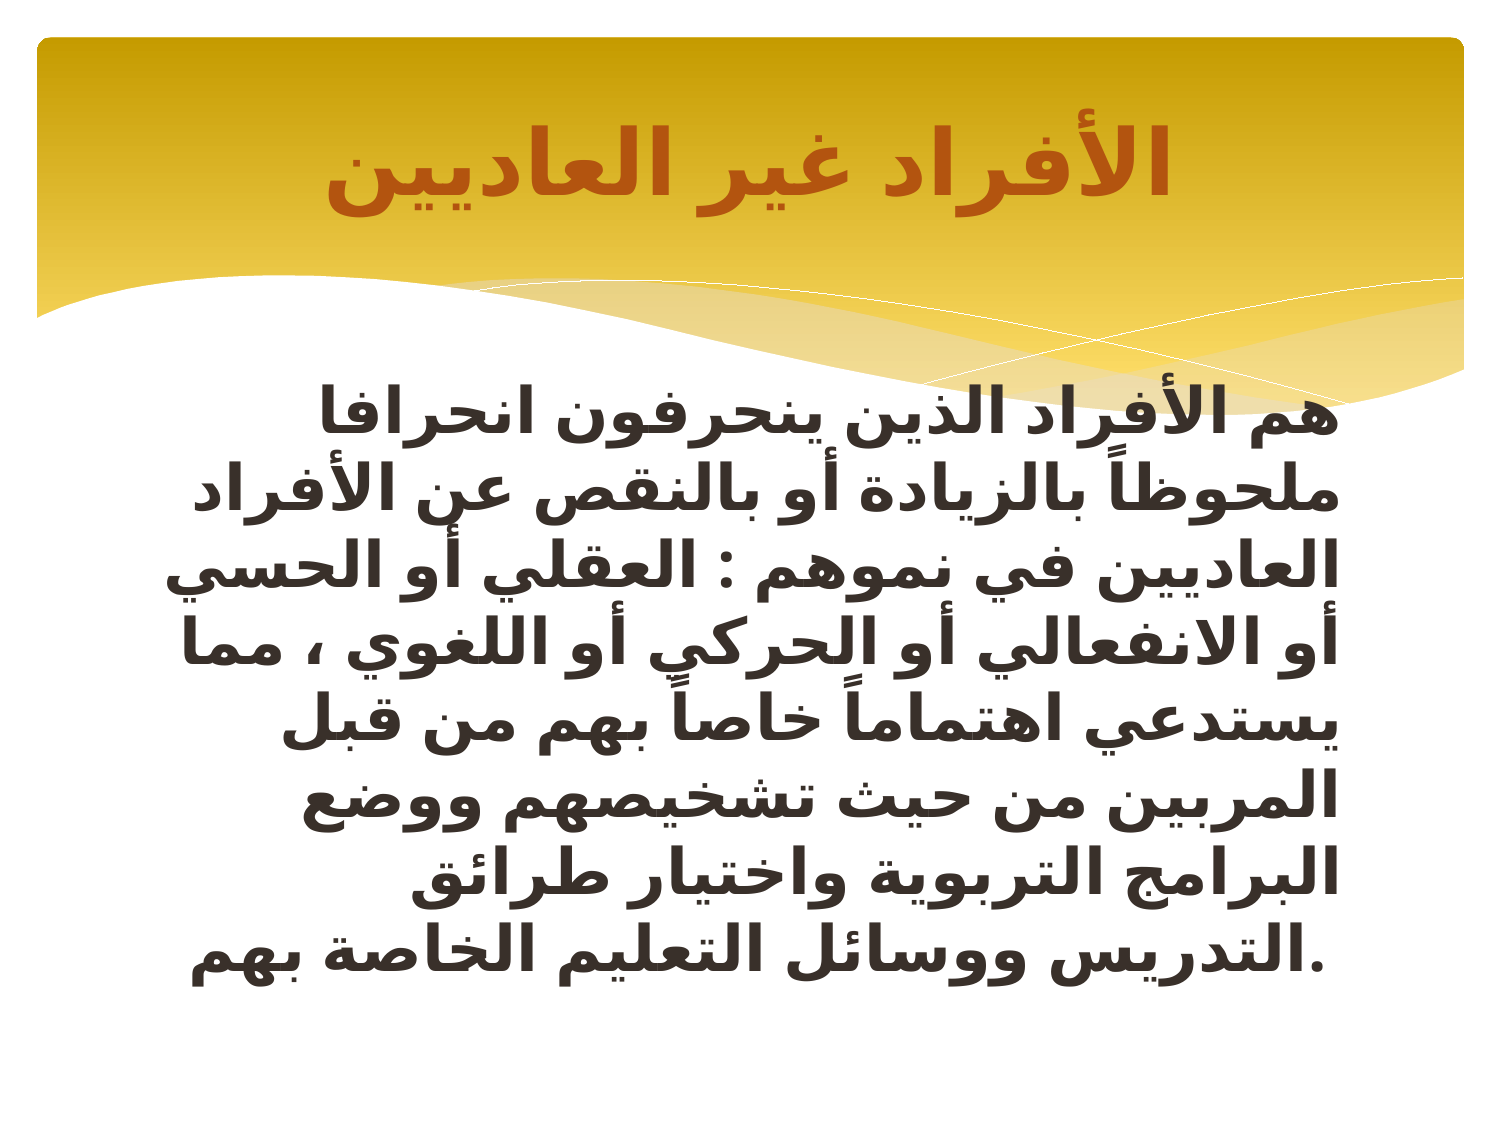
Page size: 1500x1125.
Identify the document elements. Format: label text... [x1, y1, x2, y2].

title الأفراد غير العاديين [75, 55, 1425, 261]
list هم الأفراد الذين ينحرفون انحرافا ملحوظاً بالزيادة أو بالنقص عن الأفراد العاديين في نموهم : العقلي أو الحسي أو الانفعالي أو الحركي أو اللغوي ، مما يستدعي اهتماماً خاصاً بهم من قبل المربين من حيث تشخيصهم ووضع البرامج التربوية واختيار طرائق التدريس ووسائل التعليم الخاصة بهم. [143, 362, 1359, 1005]
